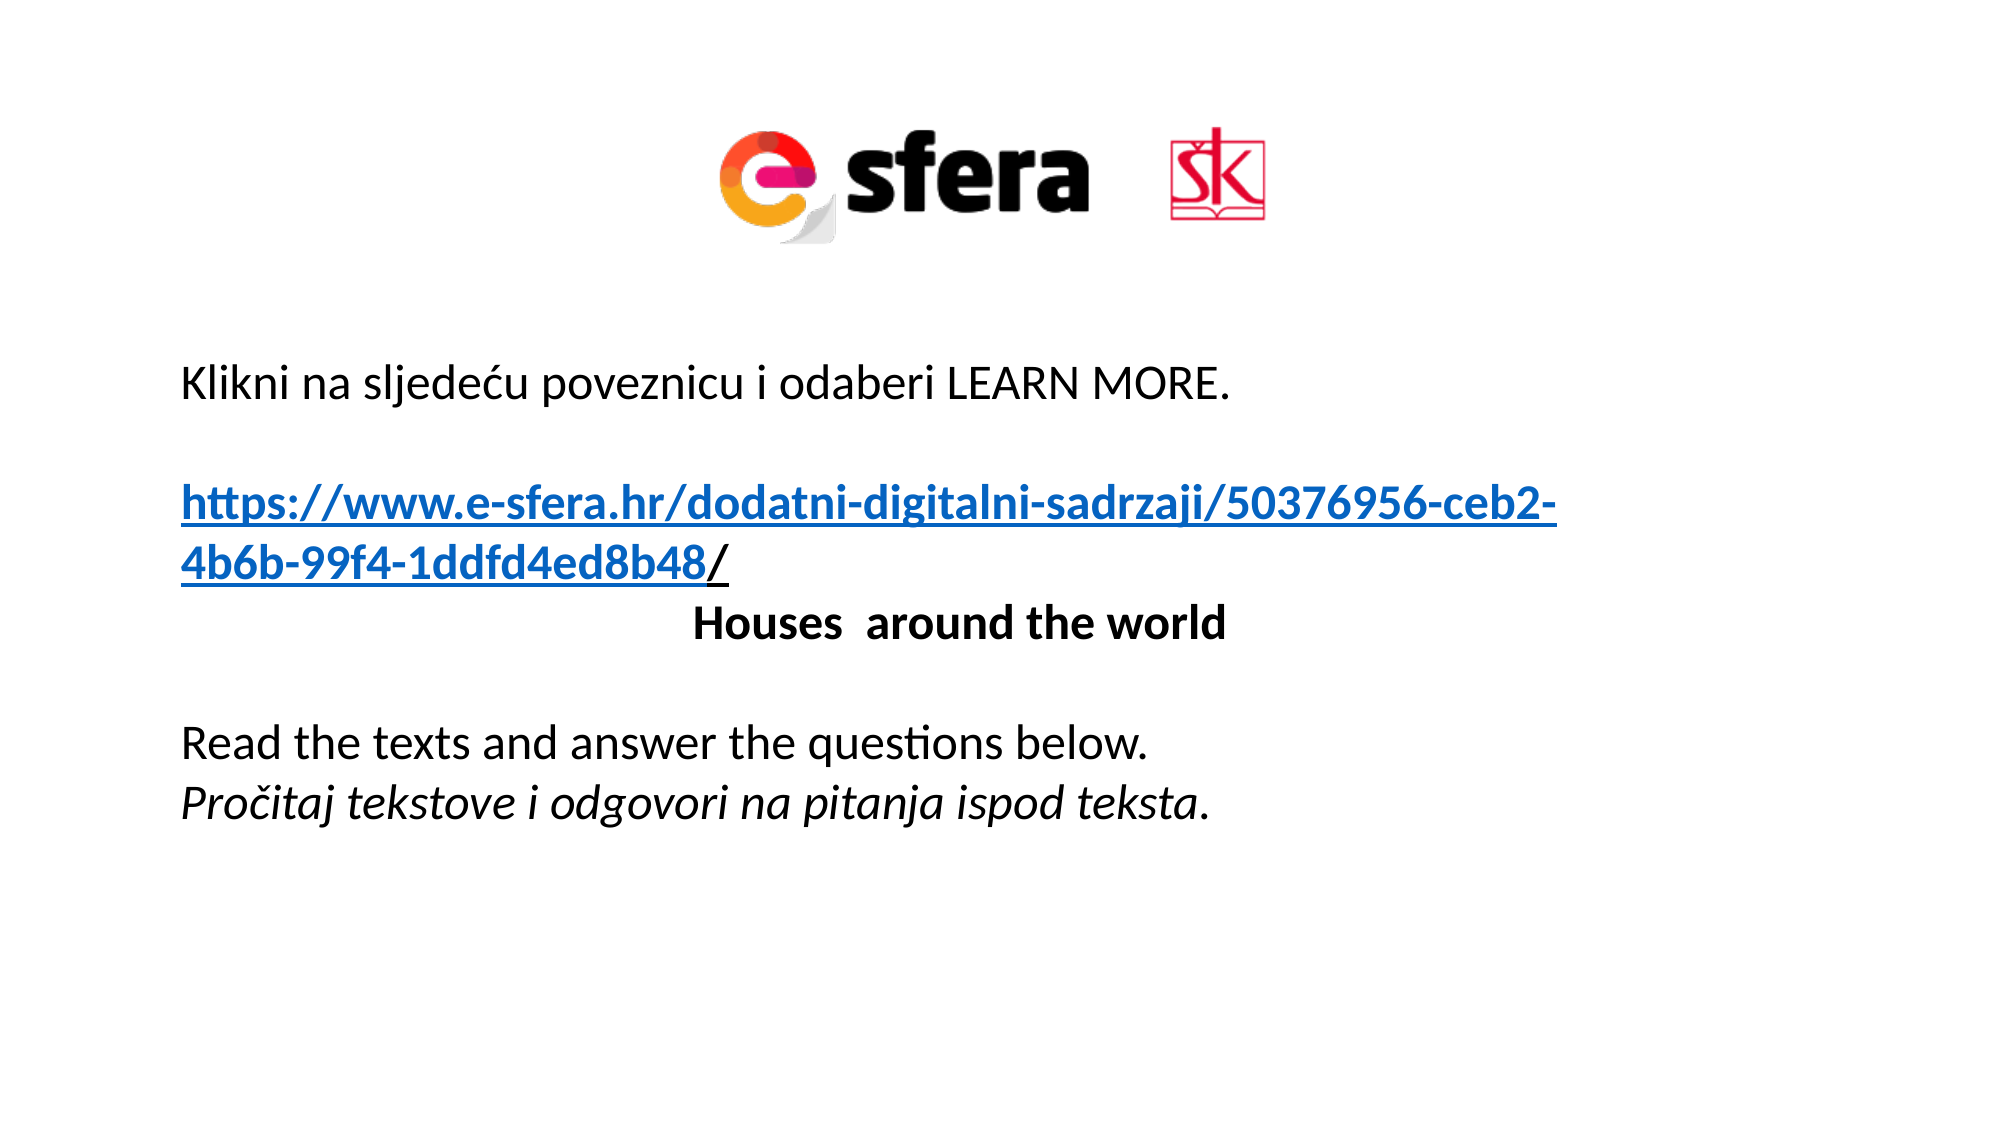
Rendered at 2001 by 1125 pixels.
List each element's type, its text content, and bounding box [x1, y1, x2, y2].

picture [687, 30, 1313, 343]
text_box Klikni na sljedeću poveznicu i odaberi LEARN MORE. https://www.e-sfera.hr/dodatni-digitalni-sadrzaji/50376956-ceb2-4b6b-99f4-1ddfd4ed8b48/ Houses around the world Read the texts and answer the questions below. Pročitaj tekstove i odgovori na pitanja ispod teksta. [166, 342, 1766, 838]
